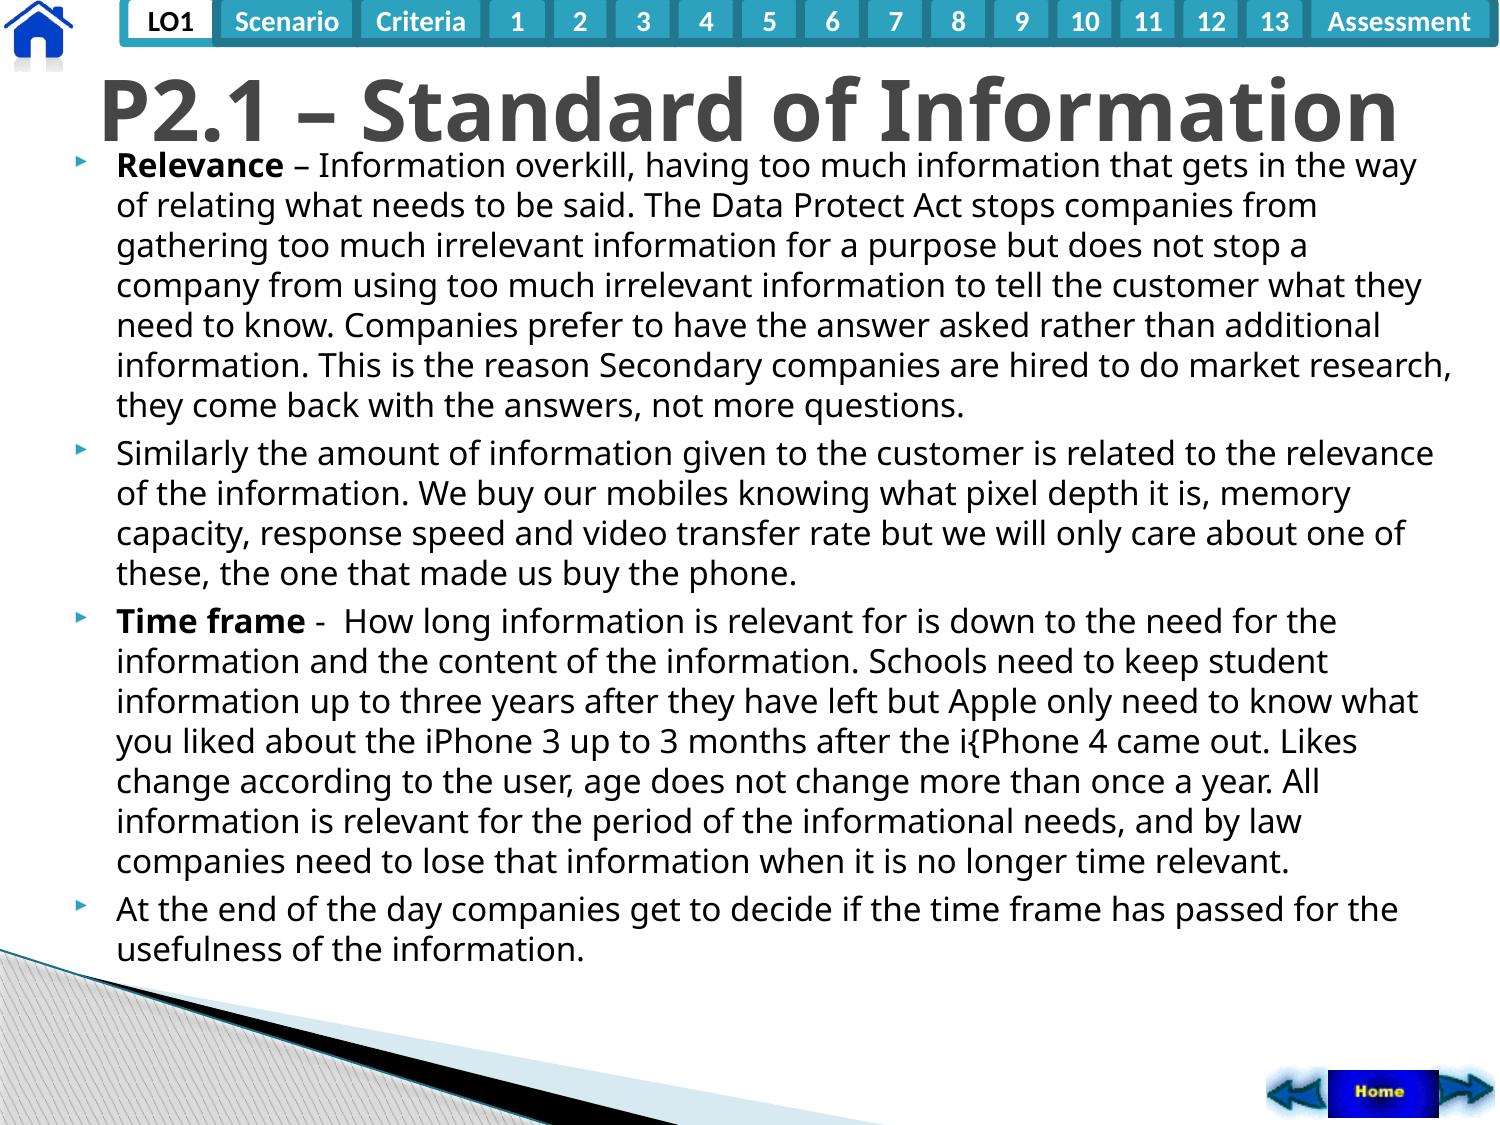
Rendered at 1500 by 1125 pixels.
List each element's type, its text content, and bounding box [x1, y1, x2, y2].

list Relevance – Information overkill, having too much information that gets in the way of relating what needs to be said. The Data Protect Act stops companies from gathering too much irrelevant information for a purpose but does not stop a company from using too much irrelevant information to tell the customer what they need to know. Companies prefer to have the answer asked rather than additional information. This is the reason Secondary companies are hired to do market research, they come back with the answers, not more questions. Similarly the amount of information given to the customer is related to the relevance of the information. We buy our mobiles knowing what pixel depth it is, memory capacity, response speed and video transfer rate but we will only care about one of these, the one that made us buy the phone. Time frame - How long information is relevant for is down to the need for the information and the content of the information. Schools need to keep student information up to three years after they have left but Apple only need to know what you liked about the iPhone 3 up to 3 months after the i{Phone 4 came out. Likes change according to the user, age does not change more than once a year. All information is relevant for the period of the informational needs, and by law companies need to lose that information when it is no longer time relevant. At the end of the day companies get to decide if the time frame has passed for the usefulness of the information. [41, 137, 1471, 988]
picture [1266, 1055, 1495, 1125]
title P2.1 – Standard of Information [75, 19, 1425, 159]
picture [0, 0, 77, 91]
